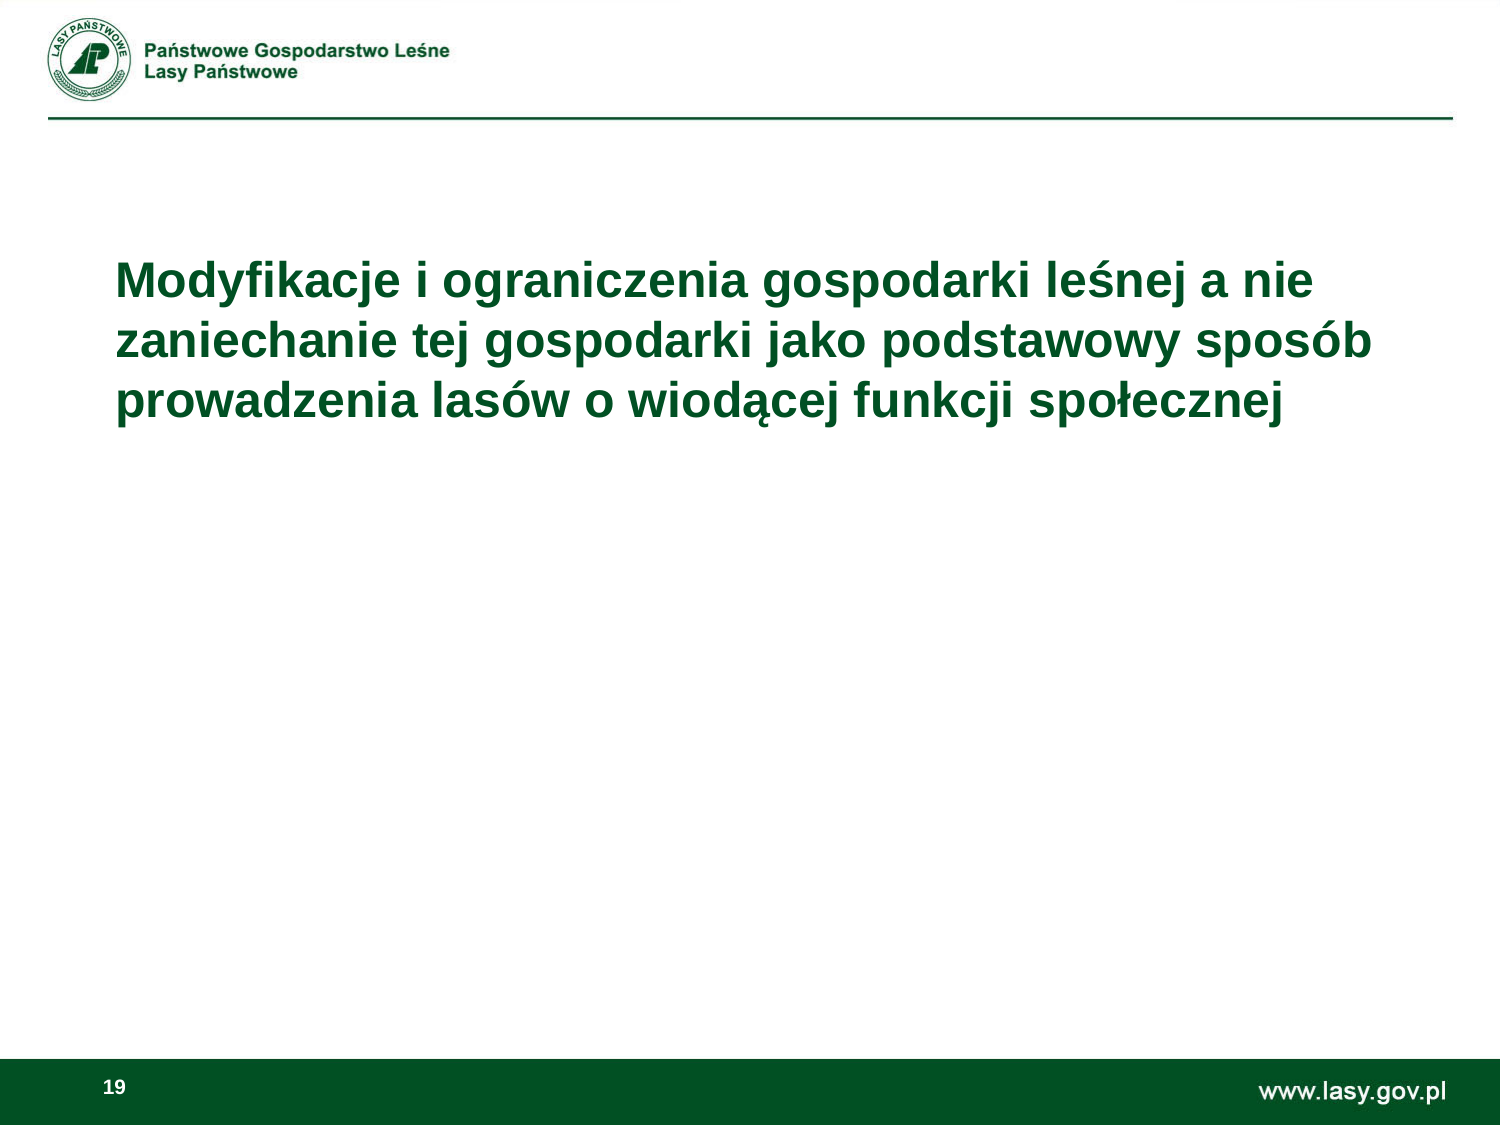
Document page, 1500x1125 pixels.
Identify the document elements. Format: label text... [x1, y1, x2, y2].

title Modyfikacje i ograniczenia gospodarki leśnej a nie zaniechanie tej gospodarki jako podstawowy sposób prowadzenia lasów o wiodącej funkcji społecznej [100, 148, 1425, 528]
picture [0, 0, 1500, 1125]
